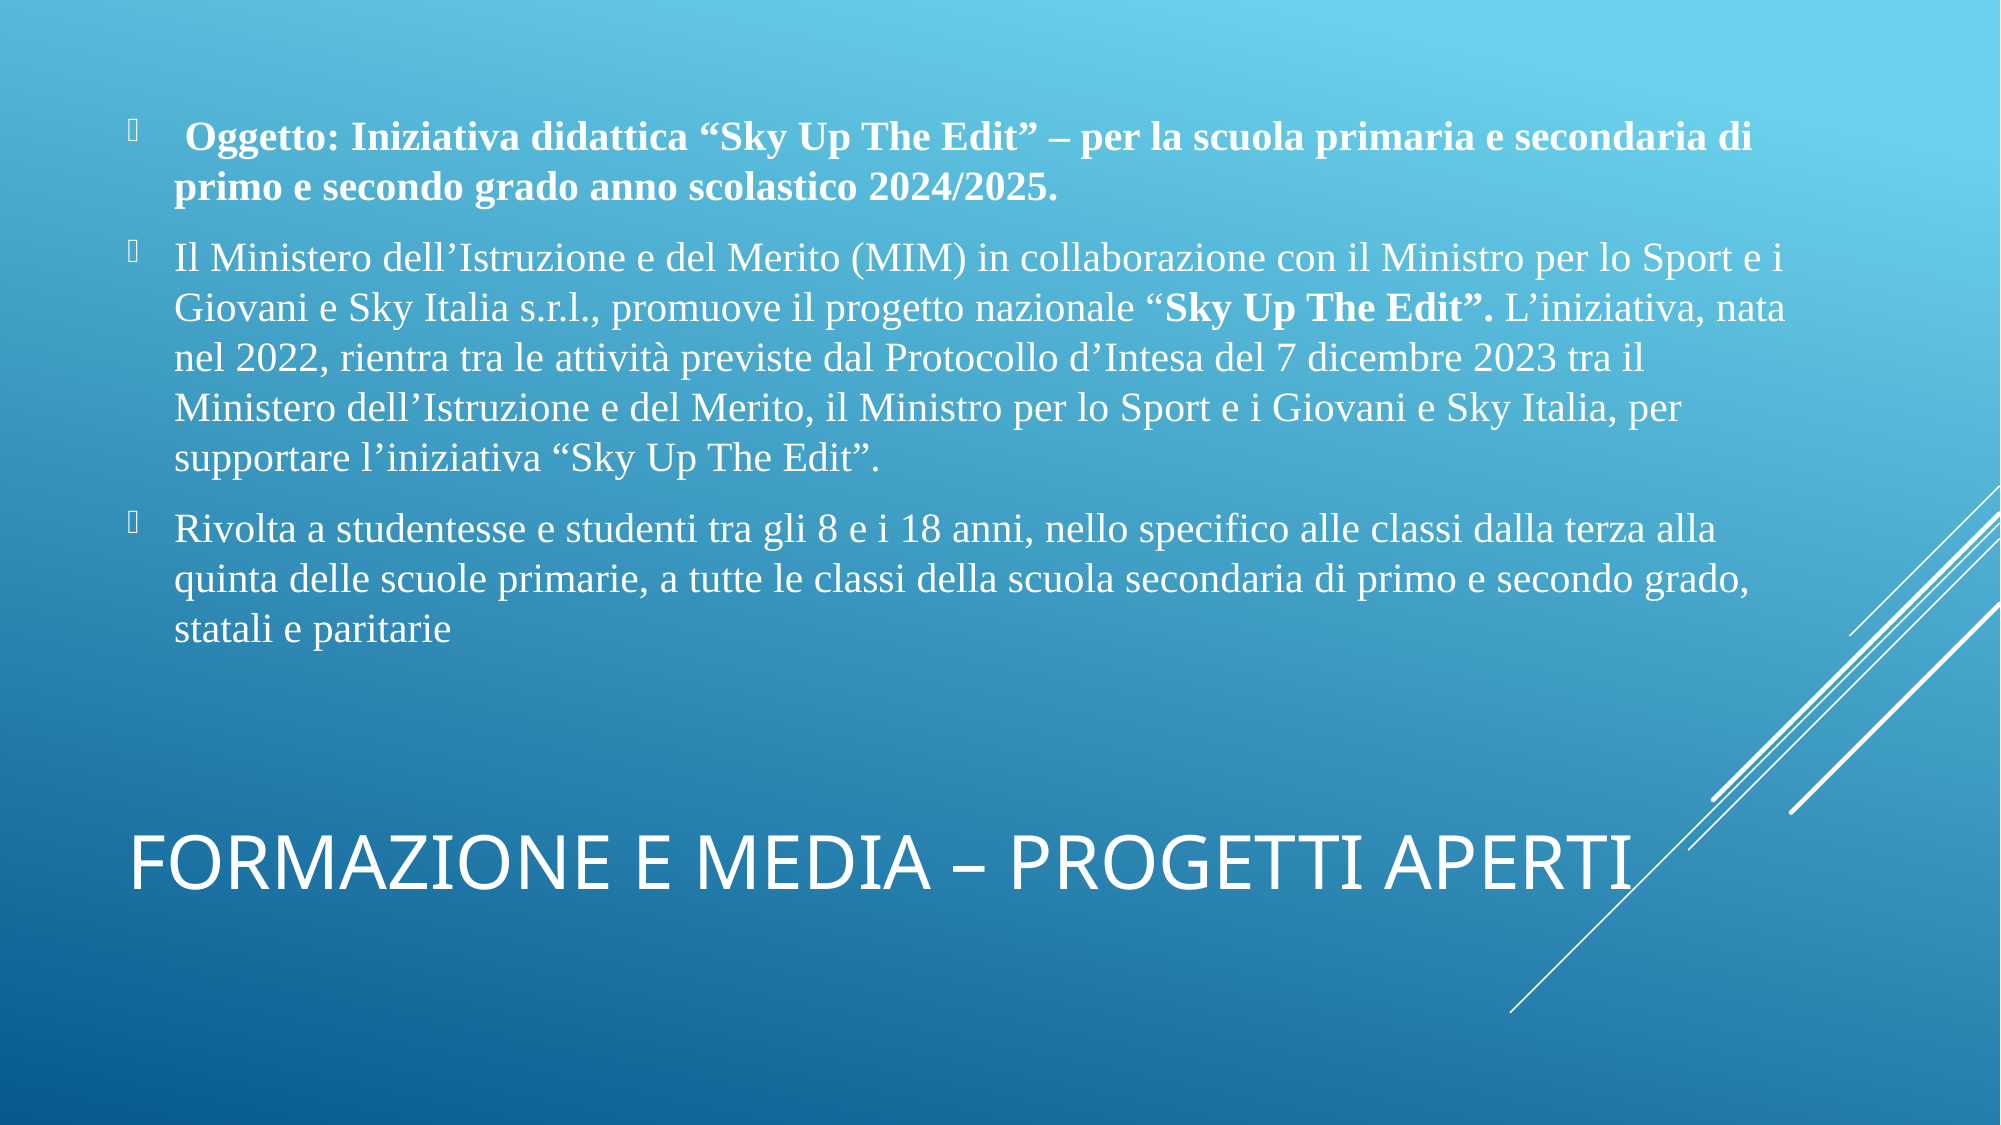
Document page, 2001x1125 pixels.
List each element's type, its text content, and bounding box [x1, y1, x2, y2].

list Oggetto: Iniziativa didattica “Sky Up The Edit” – per la scuola primaria e secondaria di primo e secondo grado anno scolastico 2024/2025. Il Ministero dell’Istruzione e del Merito (MIM) in collaborazione con il Ministro per lo Sport e i Giovani e Sky Italia s.r.l., promuove il progetto nazionale “Sky Up The Edit”. L’iniziativa, nata nel 2022, rientra tra le attività previste dal Protocollo d’Intesa del 7 dicembre 2023 tra il Ministero dell’Istruzione e del Merito, il Ministro per lo Sport e i Giovani e Sky Italia, per supportare l’iniziativa “Sky Up The Edit”. Rivolta a studentesse e studenti tra gli 8 e i 18 anni, nello specifico alle classi dalla terza alla quinta delle scuole primarie, a tutte le classi della scuola secondaria di primo e secondo grado, statali e paritarie [112, 47, 1821, 641]
title Formazione e media – progetti aperti [112, 736, 1796, 984]
